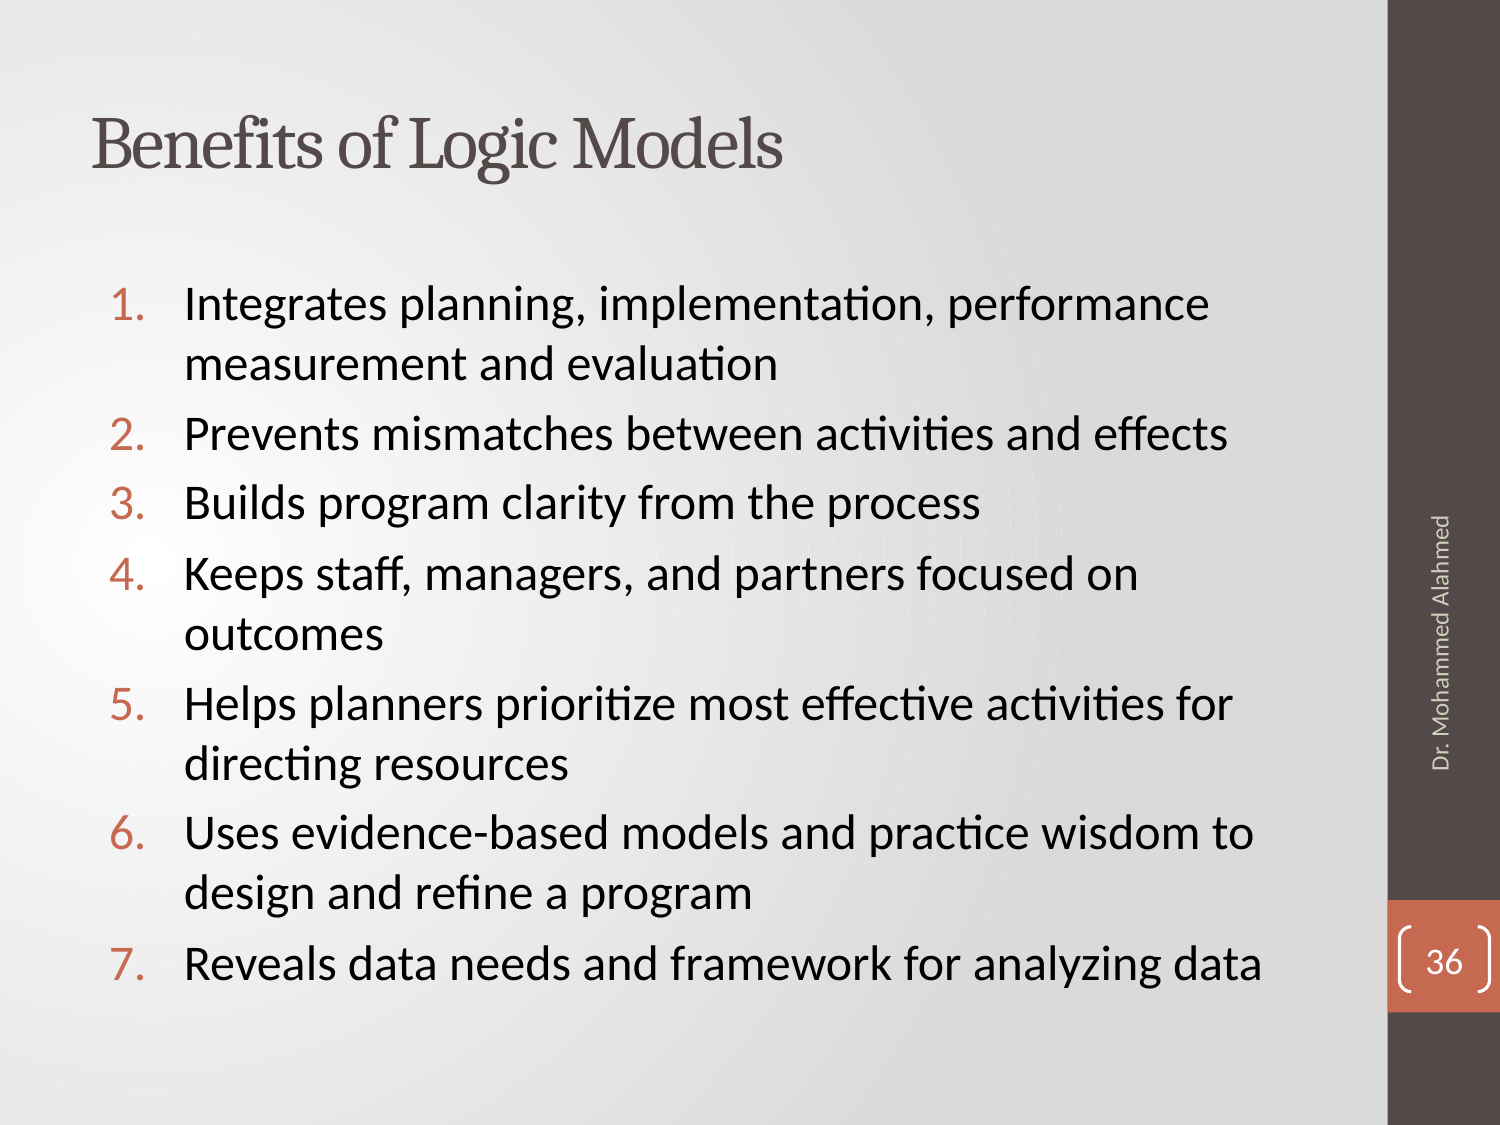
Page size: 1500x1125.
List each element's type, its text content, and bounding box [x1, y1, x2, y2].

title Benefits of Logic Models [75, 45, 1325, 233]
list Integrates planning, implementation, performance measurement and evaluation Prevents mismatches between activities and effects Builds program clarity from the process Keeps staff, managers, and partners focused on outcomes Helps planners prioritize most effective activities for directing resources Uses evidence-based models and practice wisdom to design and refine a program Reveals data needs and framework for analyzing data [75, 262, 1325, 1050]
slide_number 36 [1397, 925, 1492, 994]
footer Dr. Mohammed Alahmed [1408, 500, 1469, 889]
